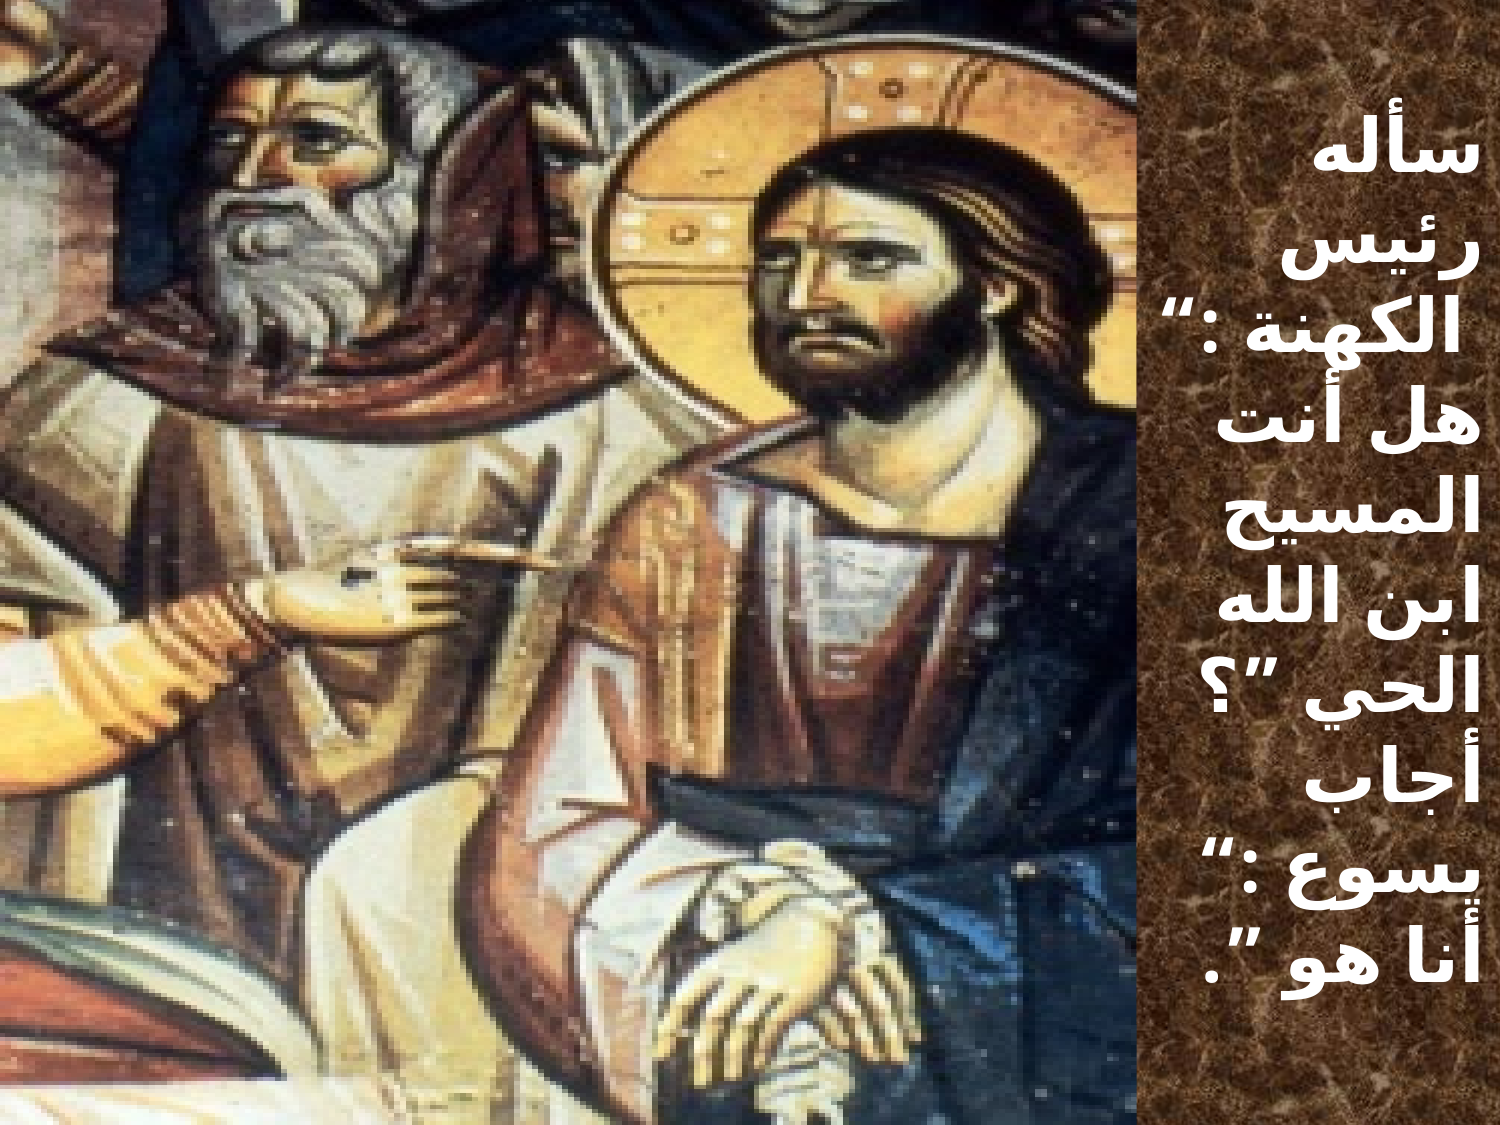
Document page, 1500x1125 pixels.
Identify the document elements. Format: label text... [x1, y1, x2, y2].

text_box سأله رئيس الكهنة :“ هل أنت المسيح ابن الله الحي ”؟ أجاب يسوع :“ أنا هو ”. [1138, 0, 1500, 1125]
picture [0, 0, 1137, 1125]
